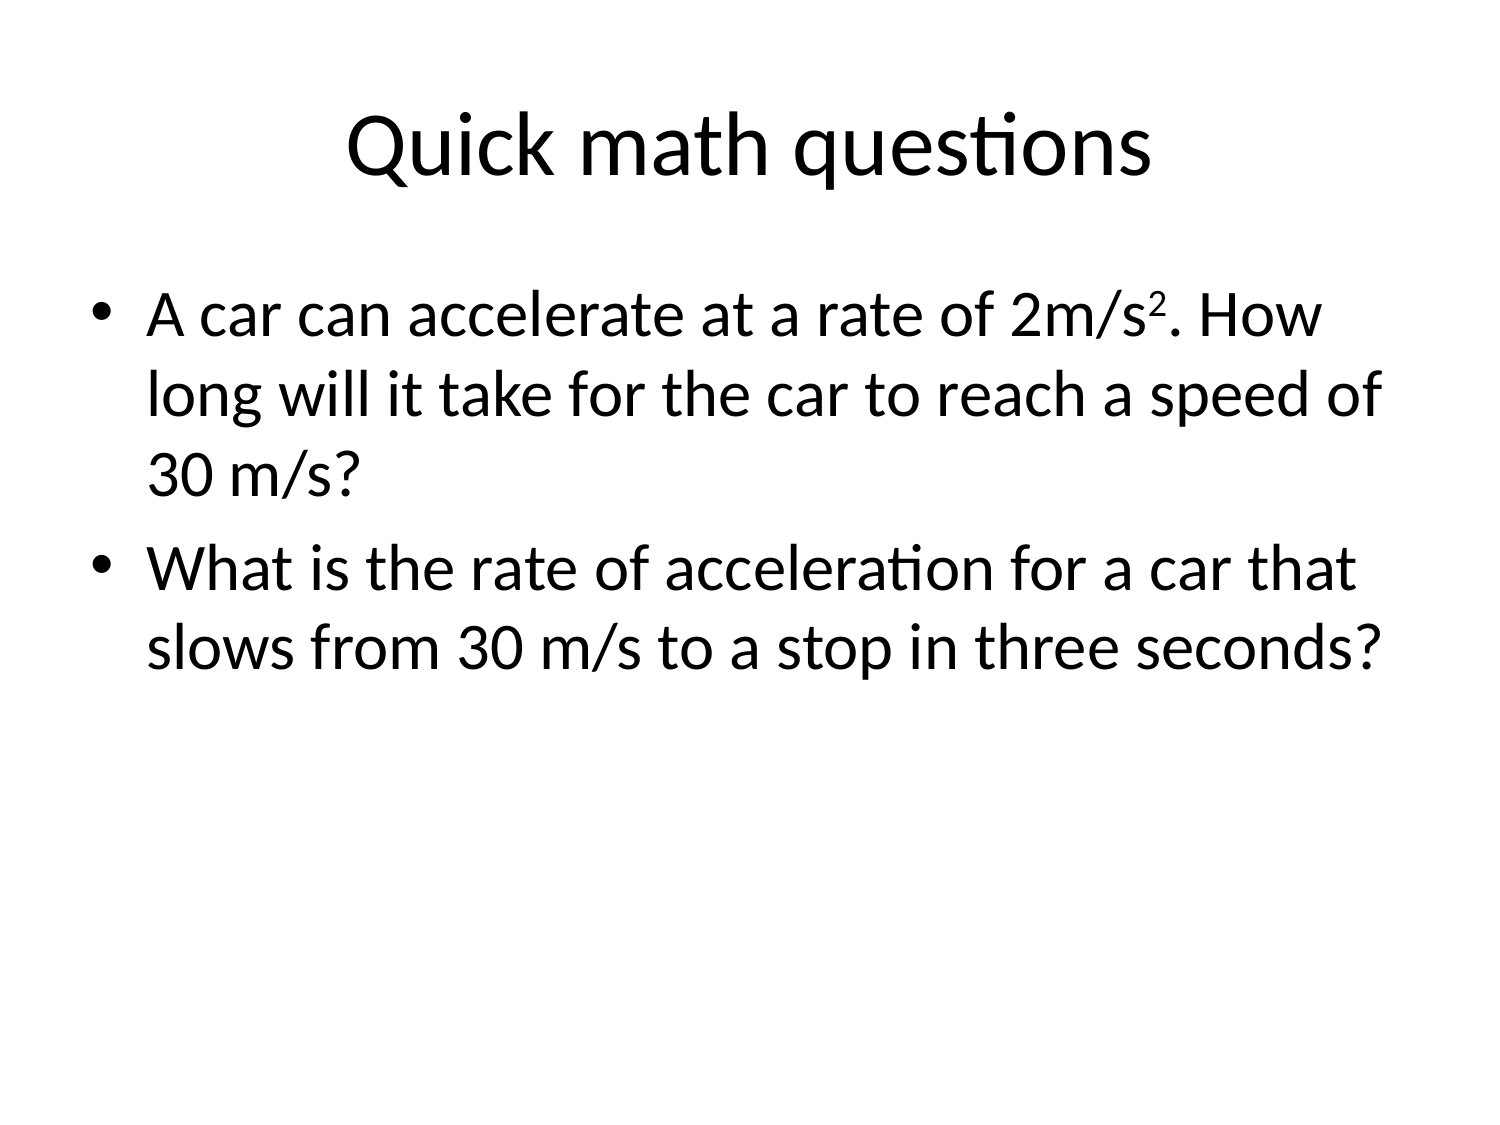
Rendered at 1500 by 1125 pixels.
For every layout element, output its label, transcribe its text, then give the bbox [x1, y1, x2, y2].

list A car can accelerate at a rate of 2m/s2. How long will it take for the car to reach a speed of 30 m/s? What is the rate of acceleration for a car that slows from 30 m/s to a stop in three seconds? [75, 262, 1425, 1005]
title Quick math questions [75, 45, 1425, 233]
